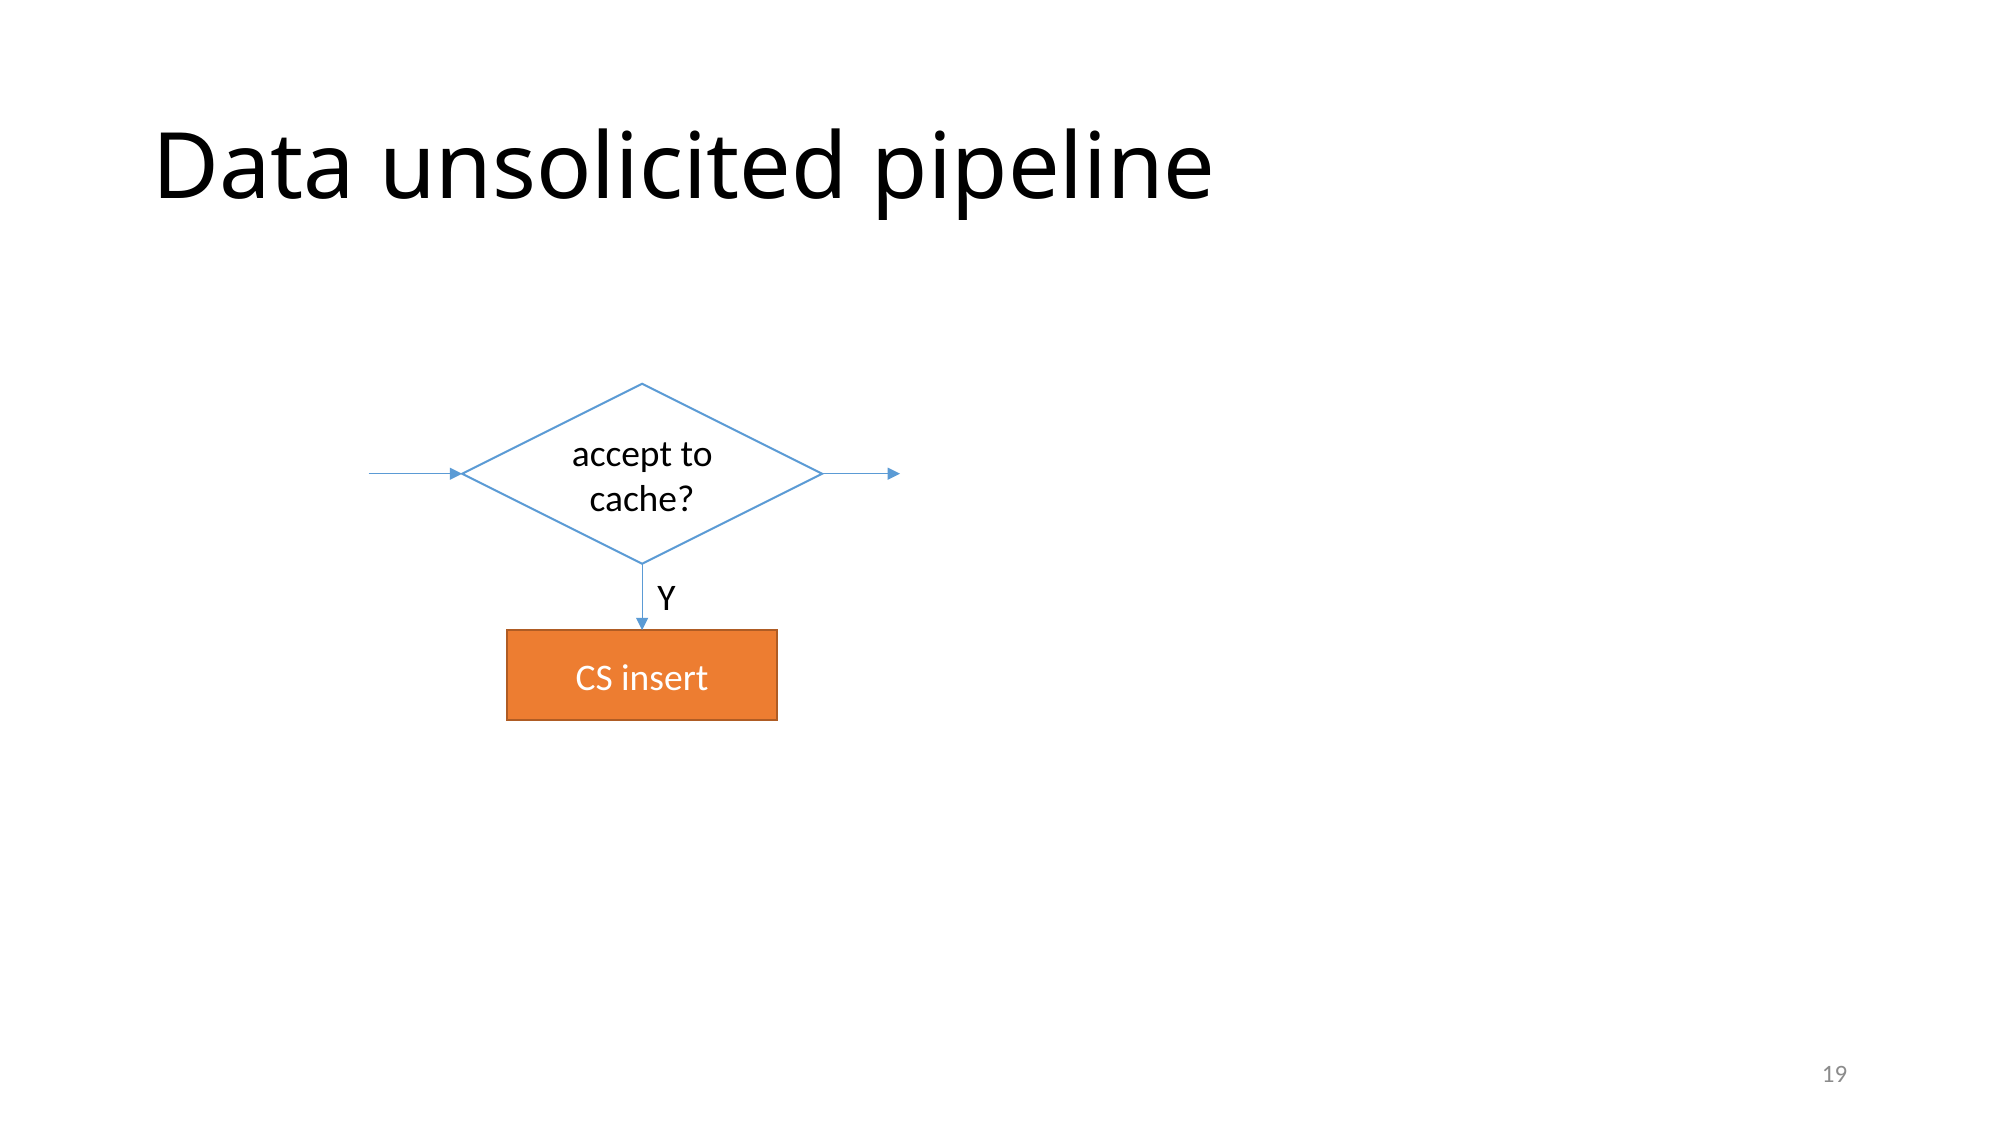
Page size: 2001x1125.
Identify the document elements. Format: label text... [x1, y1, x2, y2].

title Data unsolicited pipeline [137, 59, 1863, 278]
text_box accept to cache? [461, 382, 824, 565]
text_box CS insert [506, 629, 778, 721]
slide_number 19 [1412, 1042, 1863, 1103]
text_box Y [643, 565, 691, 626]
